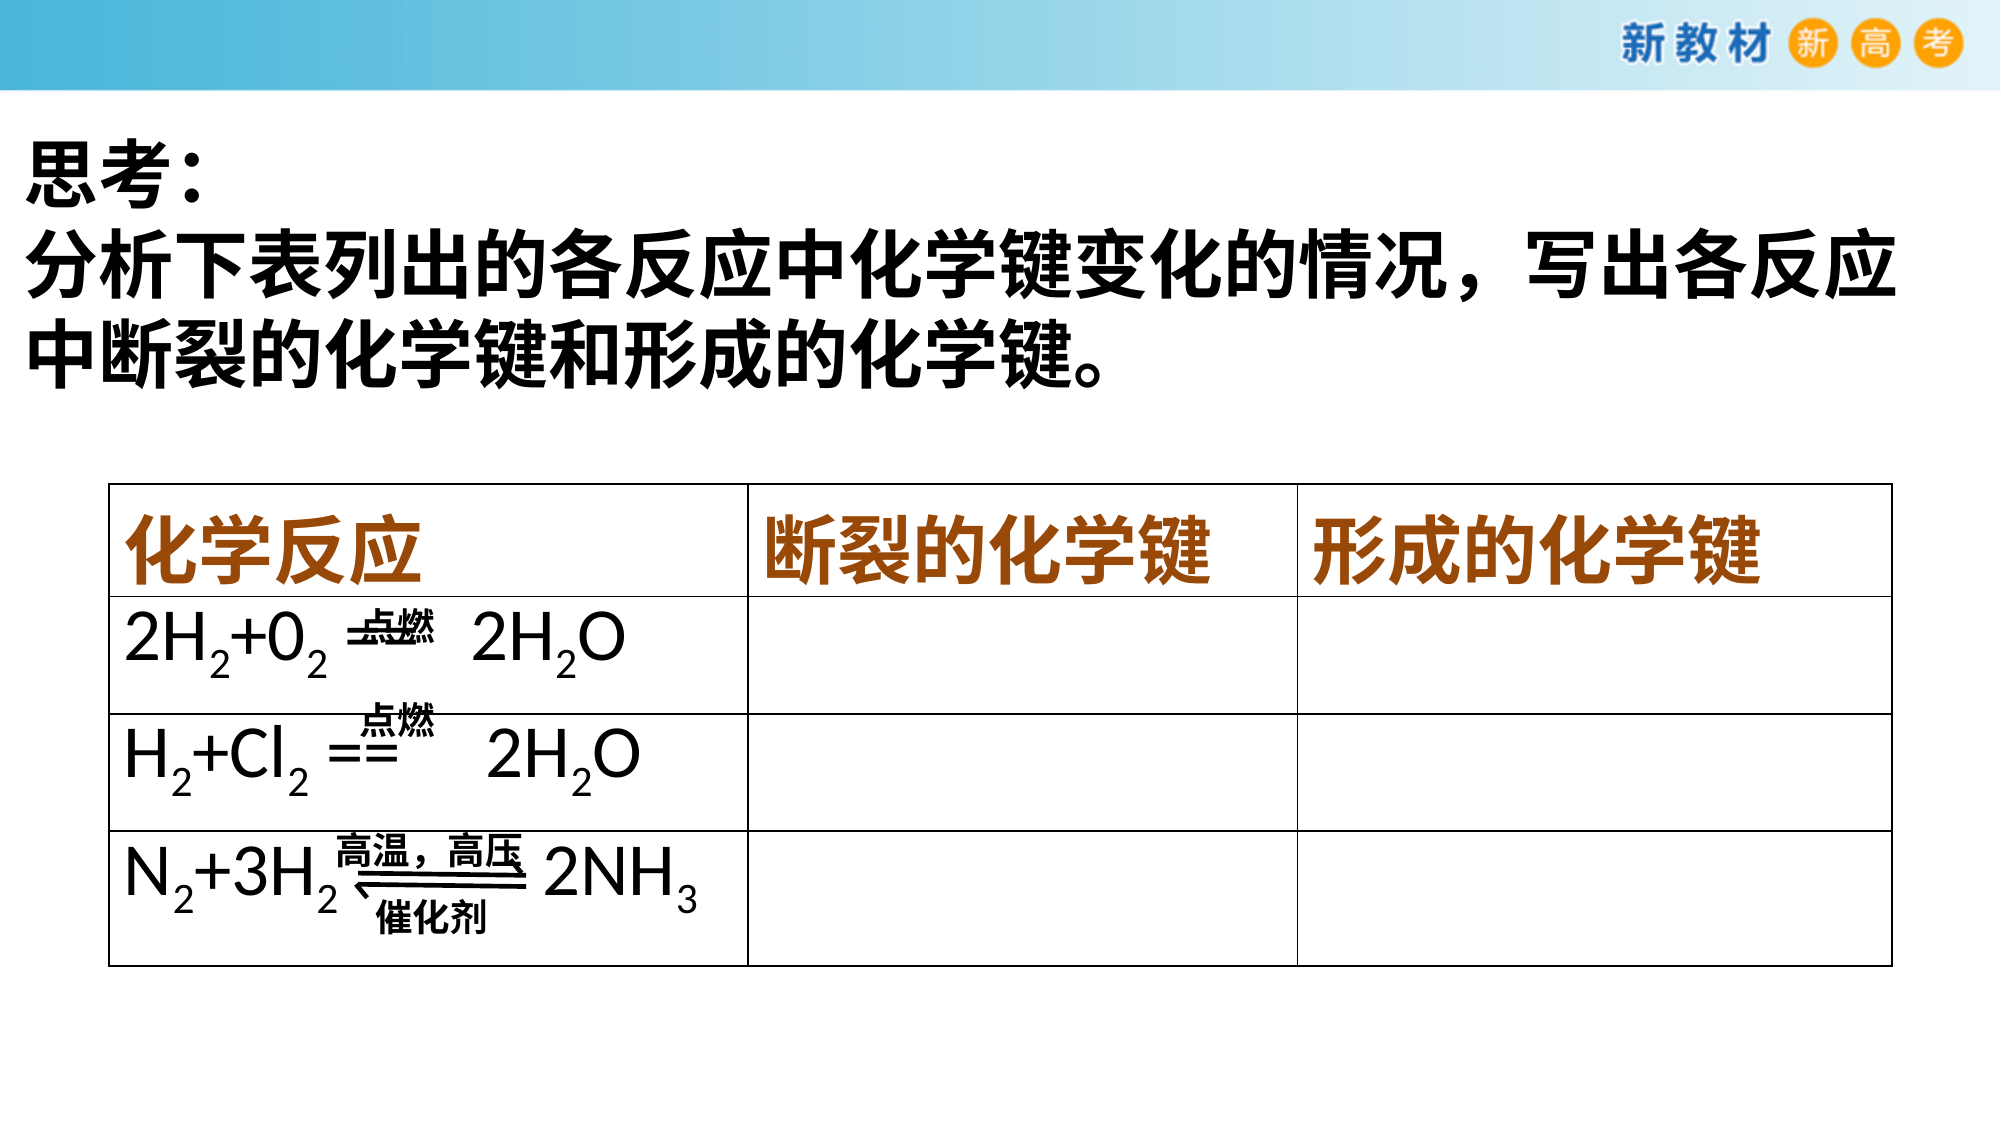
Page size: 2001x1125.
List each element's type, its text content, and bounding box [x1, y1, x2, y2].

table_cell [749, 597, 1297, 713]
table_cell H2+Cl2 == 2H2O [110, 715, 747, 830]
table_header 化学反应 [110, 485, 747, 596]
table_cell [1298, 715, 1891, 830]
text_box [319, 819, 605, 948]
picture [0, 0, 2001, 1125]
text_box 点燃 [344, 595, 462, 656]
text_box 点燃 [344, 689, 462, 750]
table_header 断裂的化学键 [749, 485, 1297, 596]
table_cell N2+3H2 2NH3 [110, 832, 747, 965]
text_box 思考： 分析下表列出的各反应中化学键变化的情况，写出各反应中断裂的化学键和形成的化学键。 [8, 120, 1986, 406]
table_cell [749, 715, 1297, 830]
table_header 形成的化学键 [1298, 485, 1891, 596]
table_cell 2H2+02 == 2H2O [110, 597, 747, 713]
table_cell [749, 832, 1297, 965]
table_cell [1298, 832, 1891, 965]
table_cell [1298, 597, 1891, 713]
